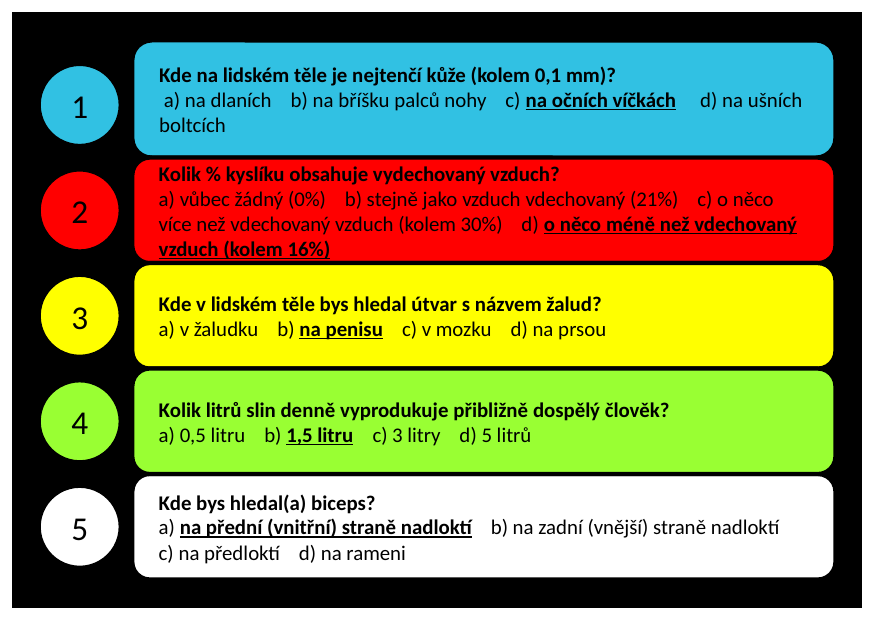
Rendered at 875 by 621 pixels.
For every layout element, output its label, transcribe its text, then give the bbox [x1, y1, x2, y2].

text_box Kolik litrů slin denně vyprodukuje přibližně dospělý člověk? a) 0,5 litru b) 1,5 litru c) 3 litry d) 5 litrů [130, 366, 838, 477]
text_box 1 [36, 61, 123, 149]
text_box 4 [36, 378, 123, 465]
text_box [0, 0, 875, 621]
text_box Kde v lidském těle bys hledal útvar s názvem žalud? a) v žaludku b) na penisu c) v mozku d) na prsou [130, 260, 838, 368]
text_box 3 [36, 272, 123, 359]
text_box [13, 15, 861, 605]
text_box 5 [36, 483, 123, 570]
text_box 2 [36, 167, 123, 254]
text_box Kde na lidském těle je nejtenčí kůže (kolem 0,1 mm)? a) na dlaních b) na bříšku palců nohy c) na očních víčkách d) na ušních boltcích [130, 38, 838, 157]
text_box Kde bys hledal(a) biceps? a) na přední (vnitřní) straně nadloktí b) na zadní (vnější) straně nadloktí c) na předloktí d) na rameni [130, 474, 838, 582]
text_box Kolik % kyslíku obsahuje vydechovaný vzduch? a) vůbec žádný (0%) b) stejně jako vzduch vdechovaný (21%) c) o něco více než vdechovaný vzduch (kolem 30%) d) o něco méně než vdechovaný vzduch (kolem 16%) [130, 155, 838, 263]
